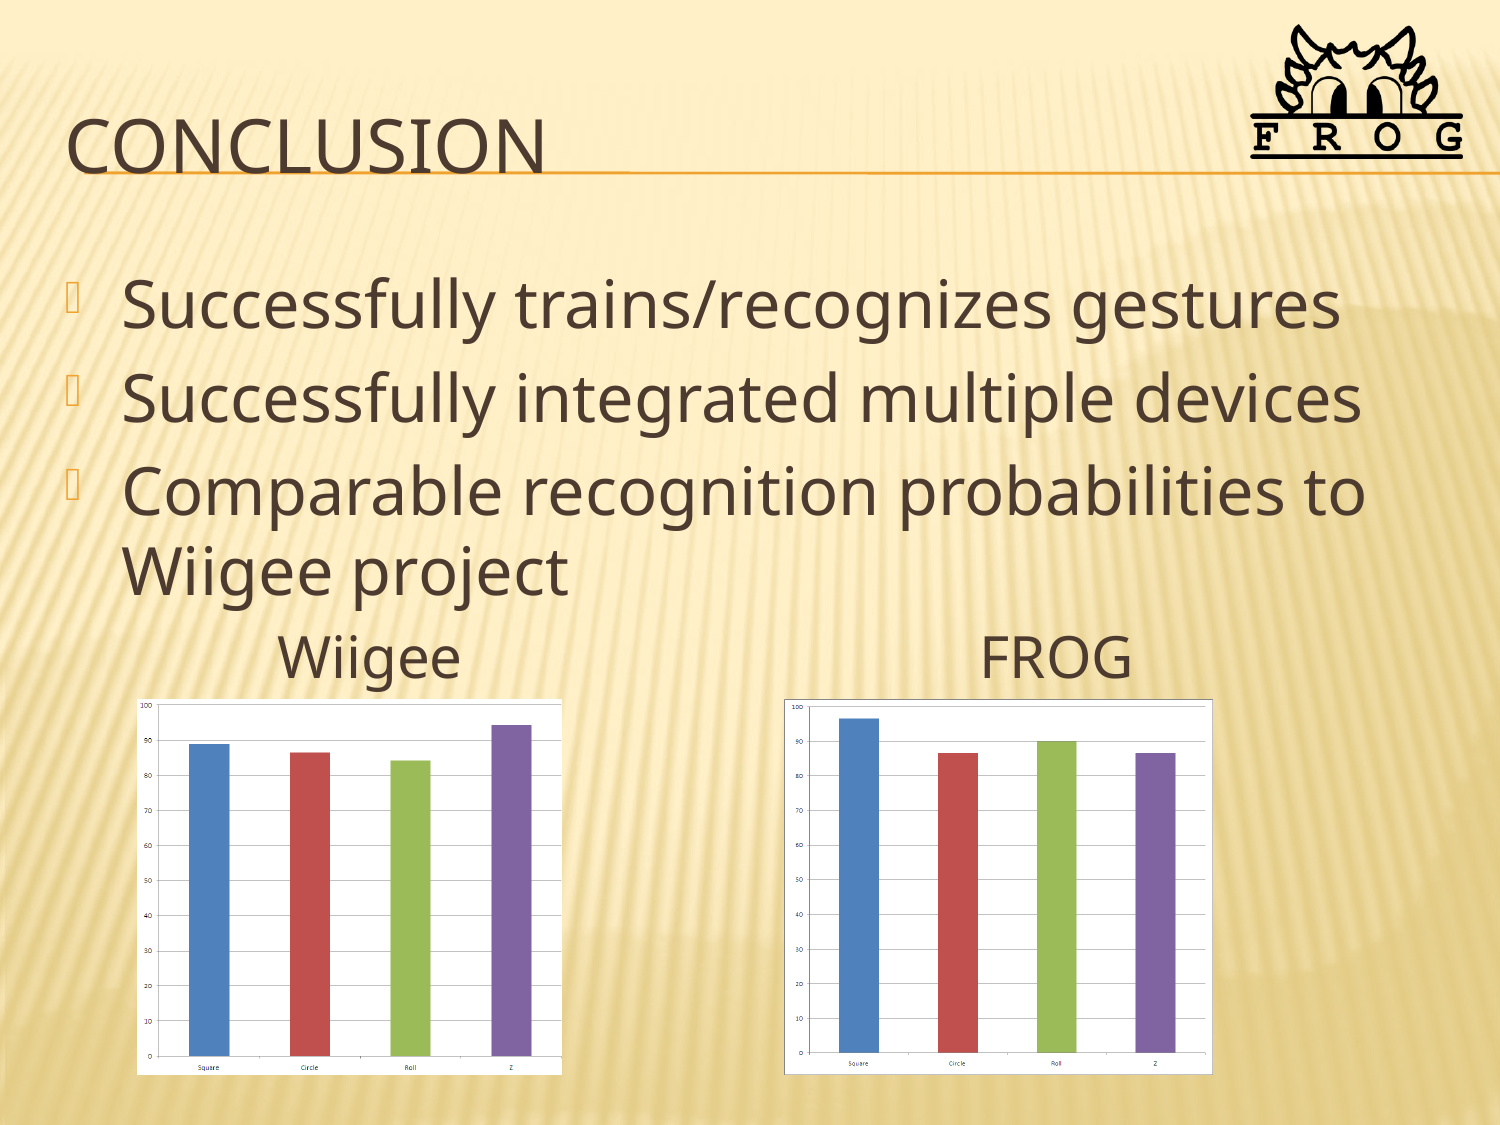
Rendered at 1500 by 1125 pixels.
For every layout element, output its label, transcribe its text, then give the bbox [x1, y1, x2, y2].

picture [1249, 24, 1463, 159]
title Conclusion [50, 75, 1475, 213]
picture [137, 699, 562, 1076]
list Successfully trains/recognizes gestures Successfully integrated multiple devices Comparable recognition probabilities to Wiigee project Wiigee FROG [50, 254, 1475, 998]
picture [784, 699, 1213, 1076]
